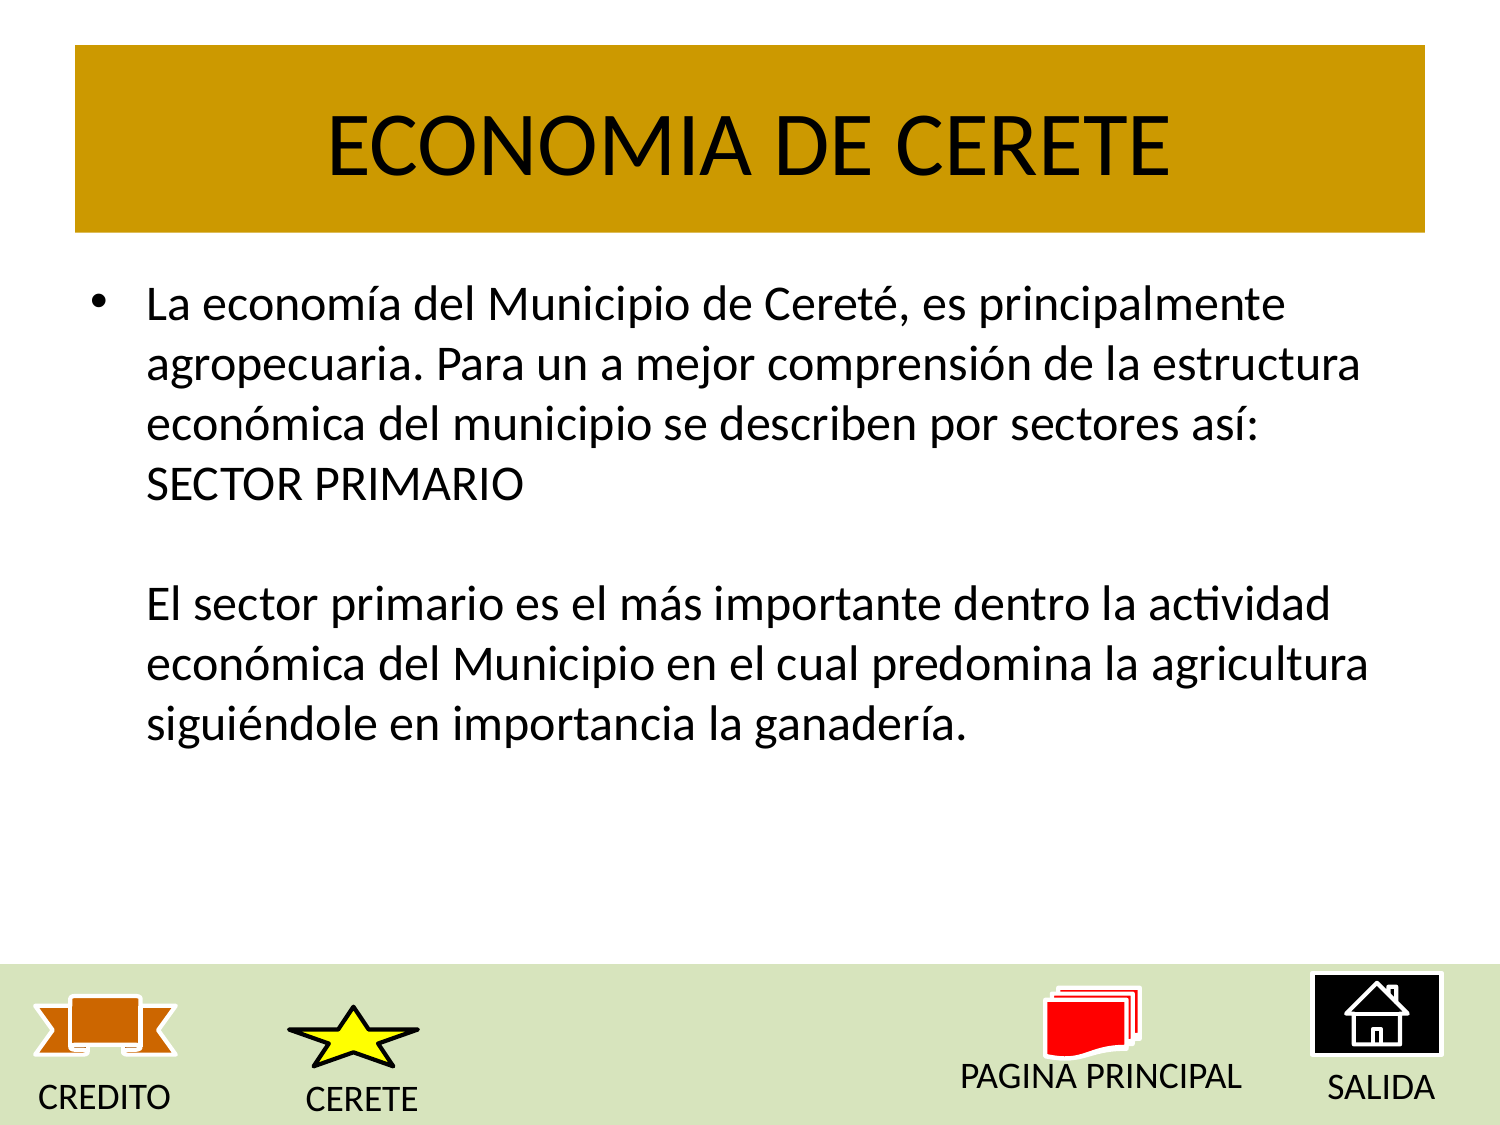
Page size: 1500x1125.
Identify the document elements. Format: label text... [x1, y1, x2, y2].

text_box PAGINA PRINCIPAL [945, 1043, 1274, 1104]
text_box [1310, 971, 1444, 1057]
text_box [0, 962, 1500, 1125]
text_box [286, 1004, 420, 1069]
text_box CREDITO [23, 1064, 223, 1125]
text_box SALIDA [1312, 1054, 1465, 1115]
list La economía del Municipio de Cereté, es principalmente agropecuaria. Para un a mejor comprensión de la estructura económica del municipio se describen por sectores así: SECTOR PRIMARIO El sector primario es el más importante dentro la actividad económica del Municipio en el cual predomina la agricultura siguiéndole en importancia la ganadería. [75, 262, 1425, 962]
text_box CERETE [246, 1066, 479, 1125]
text_box HISTORIA [1356, 1016, 1397, 1042]
title ECONOMIA DE CERETE [75, 45, 1425, 233]
text_box [33, 993, 178, 1057]
text_box [1043, 985, 1142, 1061]
